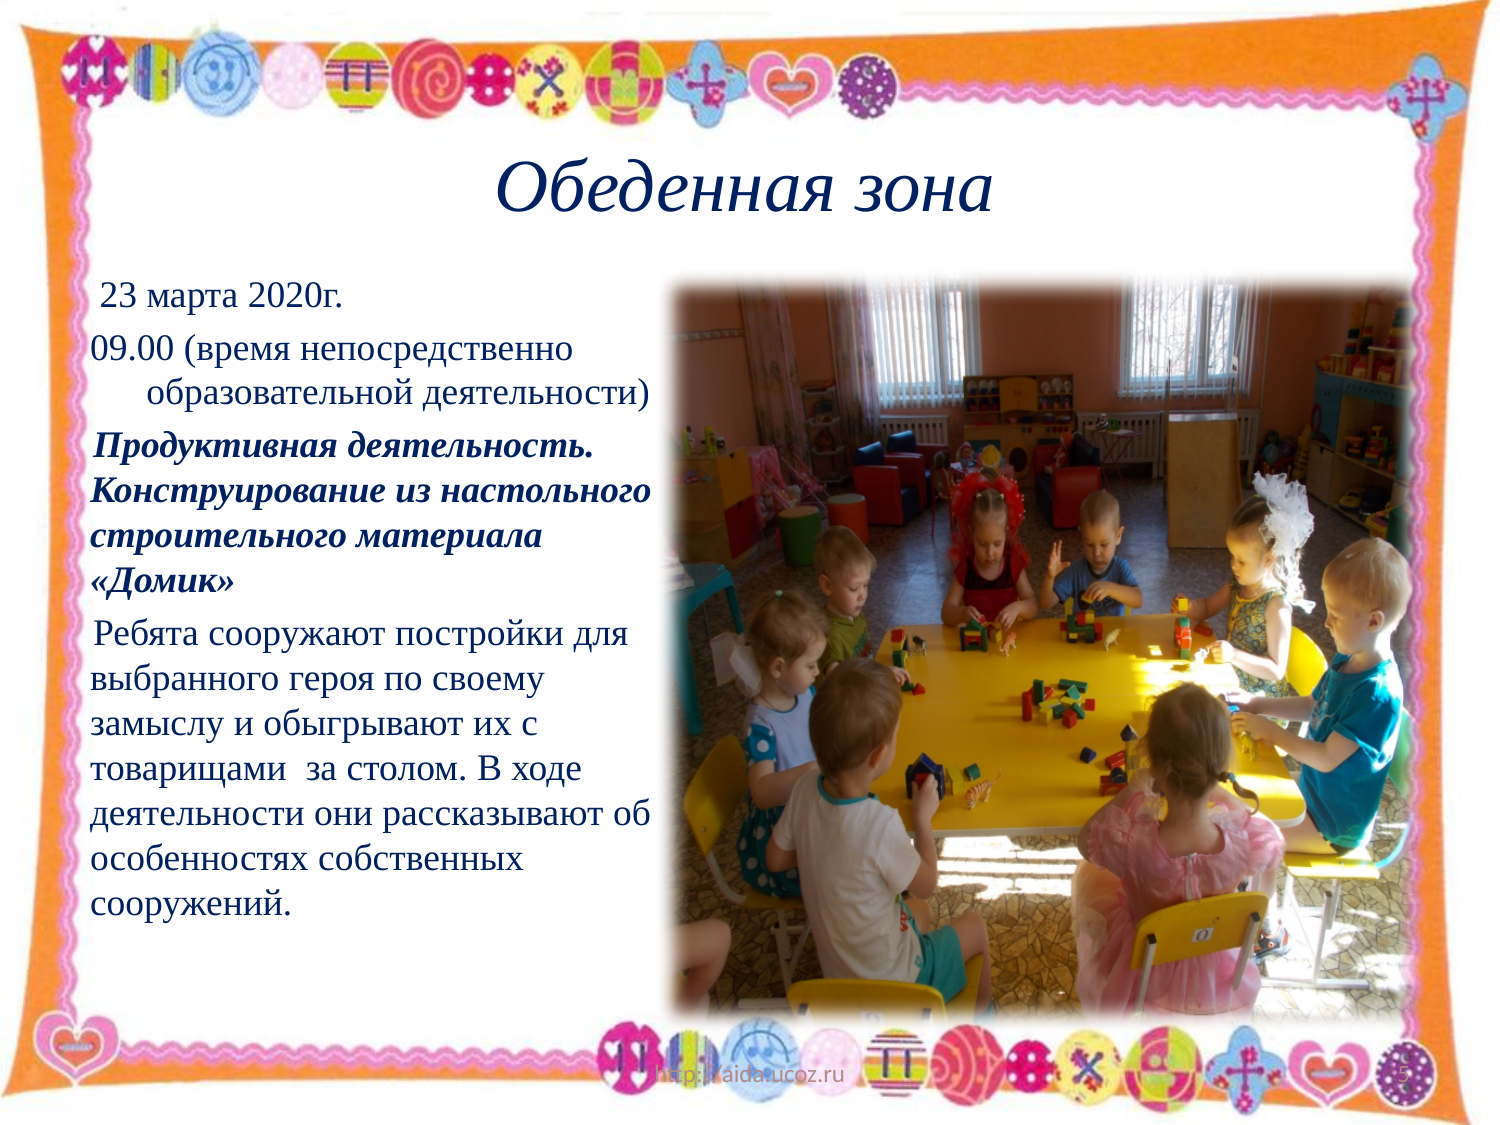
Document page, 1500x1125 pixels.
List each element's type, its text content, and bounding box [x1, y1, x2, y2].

footer http://aida.ucoz.ru [512, 1042, 988, 1103]
title Обеденная зона [70, 128, 1421, 235]
slide_number 5 [1074, 1042, 1425, 1103]
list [655, 269, 1427, 1032]
picture [0, 0, 1500, 1125]
list 23 марта 2020г. 09.00 (время непосредственно образовательной деятельности) Продуктивная деятельность. Конструирование из настольного строительного материала «Домик» Ребята сооружают постройки для выбранного героя по своему замыслу и обыгрывают их с товарищами за столом. В ходе деятельности они рассказывают об особенностях собственных сооружений. [74, 262, 704, 1006]
